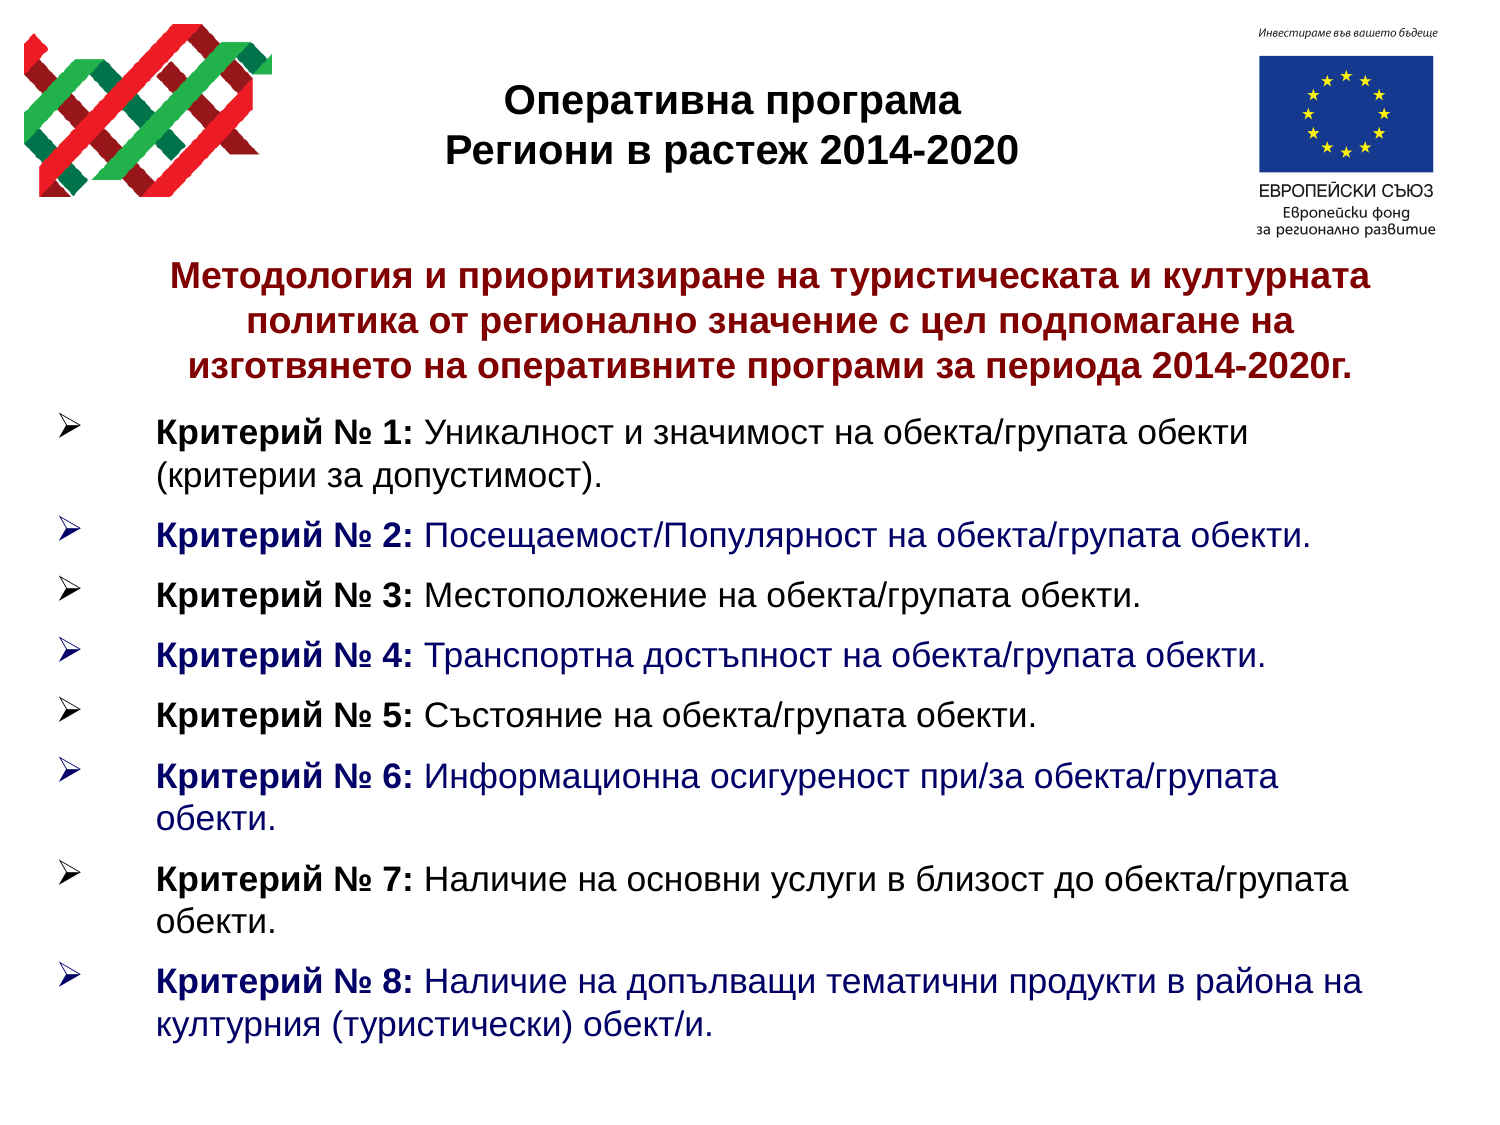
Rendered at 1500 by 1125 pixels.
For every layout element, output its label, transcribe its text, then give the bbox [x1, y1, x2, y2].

text_box Оперативна програма Региони в растеж 2014-2020 [301, 65, 1164, 181]
picture [24, 24, 272, 197]
text_box Методология и приоритизиране на туристическата и културната политика от регионално значение с цел подпомагане на изготвянето на оперативните програми за периода 2014-2020г. Критерий № 1: Уникалност и значимост на обекта/групата обекти (критерии за допустимост). Критерий № 2: Посещаемост/Популярност на обекта/групата обекти. Критерий № 3: Местоположение на обекта/групата обекти. Критерий № 4: Транспортна достъпност на обекта/групата обекти. Критерий № 5: Състояние на обекта/групата обекти. Критерий № 6: Информационна осигуреност при/за обекта/групата обекти. Критерий № 7: Наличие на основни услуги в близост до обекта/групата обекти. Критерий № 8: Наличие на допълващи тематични продукти в района на културния (туристически) обект/и. [41, 243, 1400, 1094]
picture [1257, 27, 1438, 238]
